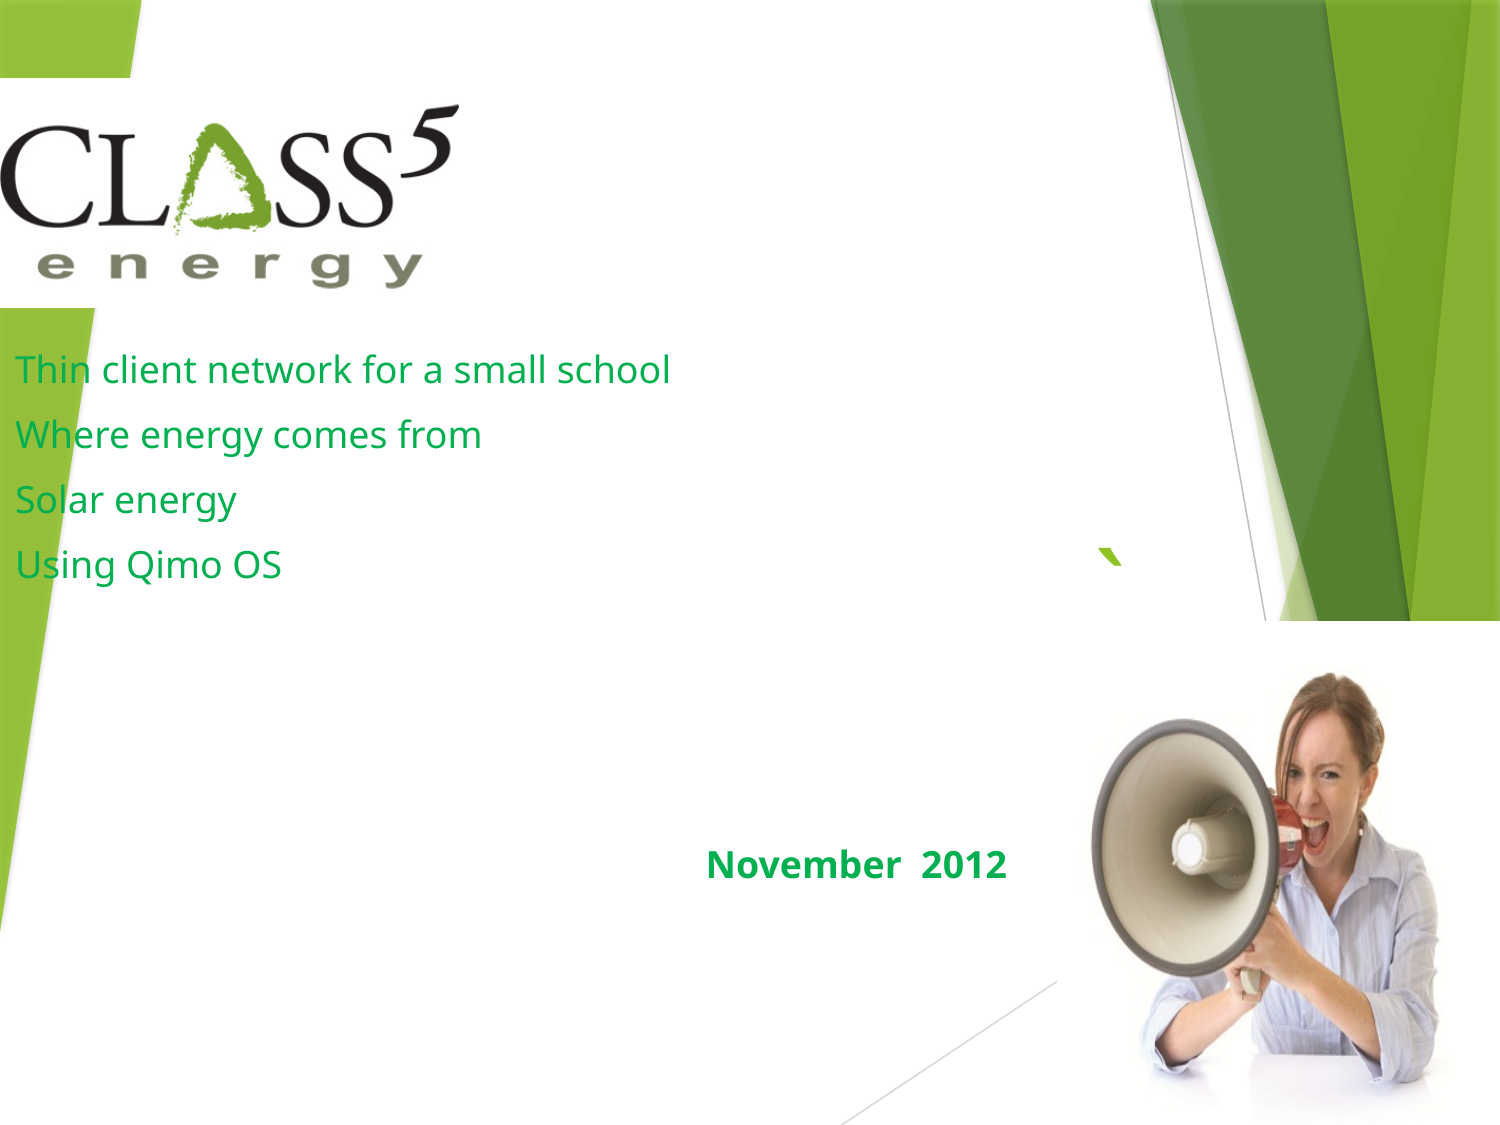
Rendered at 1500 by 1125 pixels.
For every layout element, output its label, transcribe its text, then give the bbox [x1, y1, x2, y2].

picture [0, 77, 459, 309]
picture [1056, 621, 1500, 1125]
text_box November 2012 [690, 834, 1044, 894]
subtitle Thin client network for a small school Where energy comes from Solar energy Using Qimo OS [0, 338, 1471, 894]
